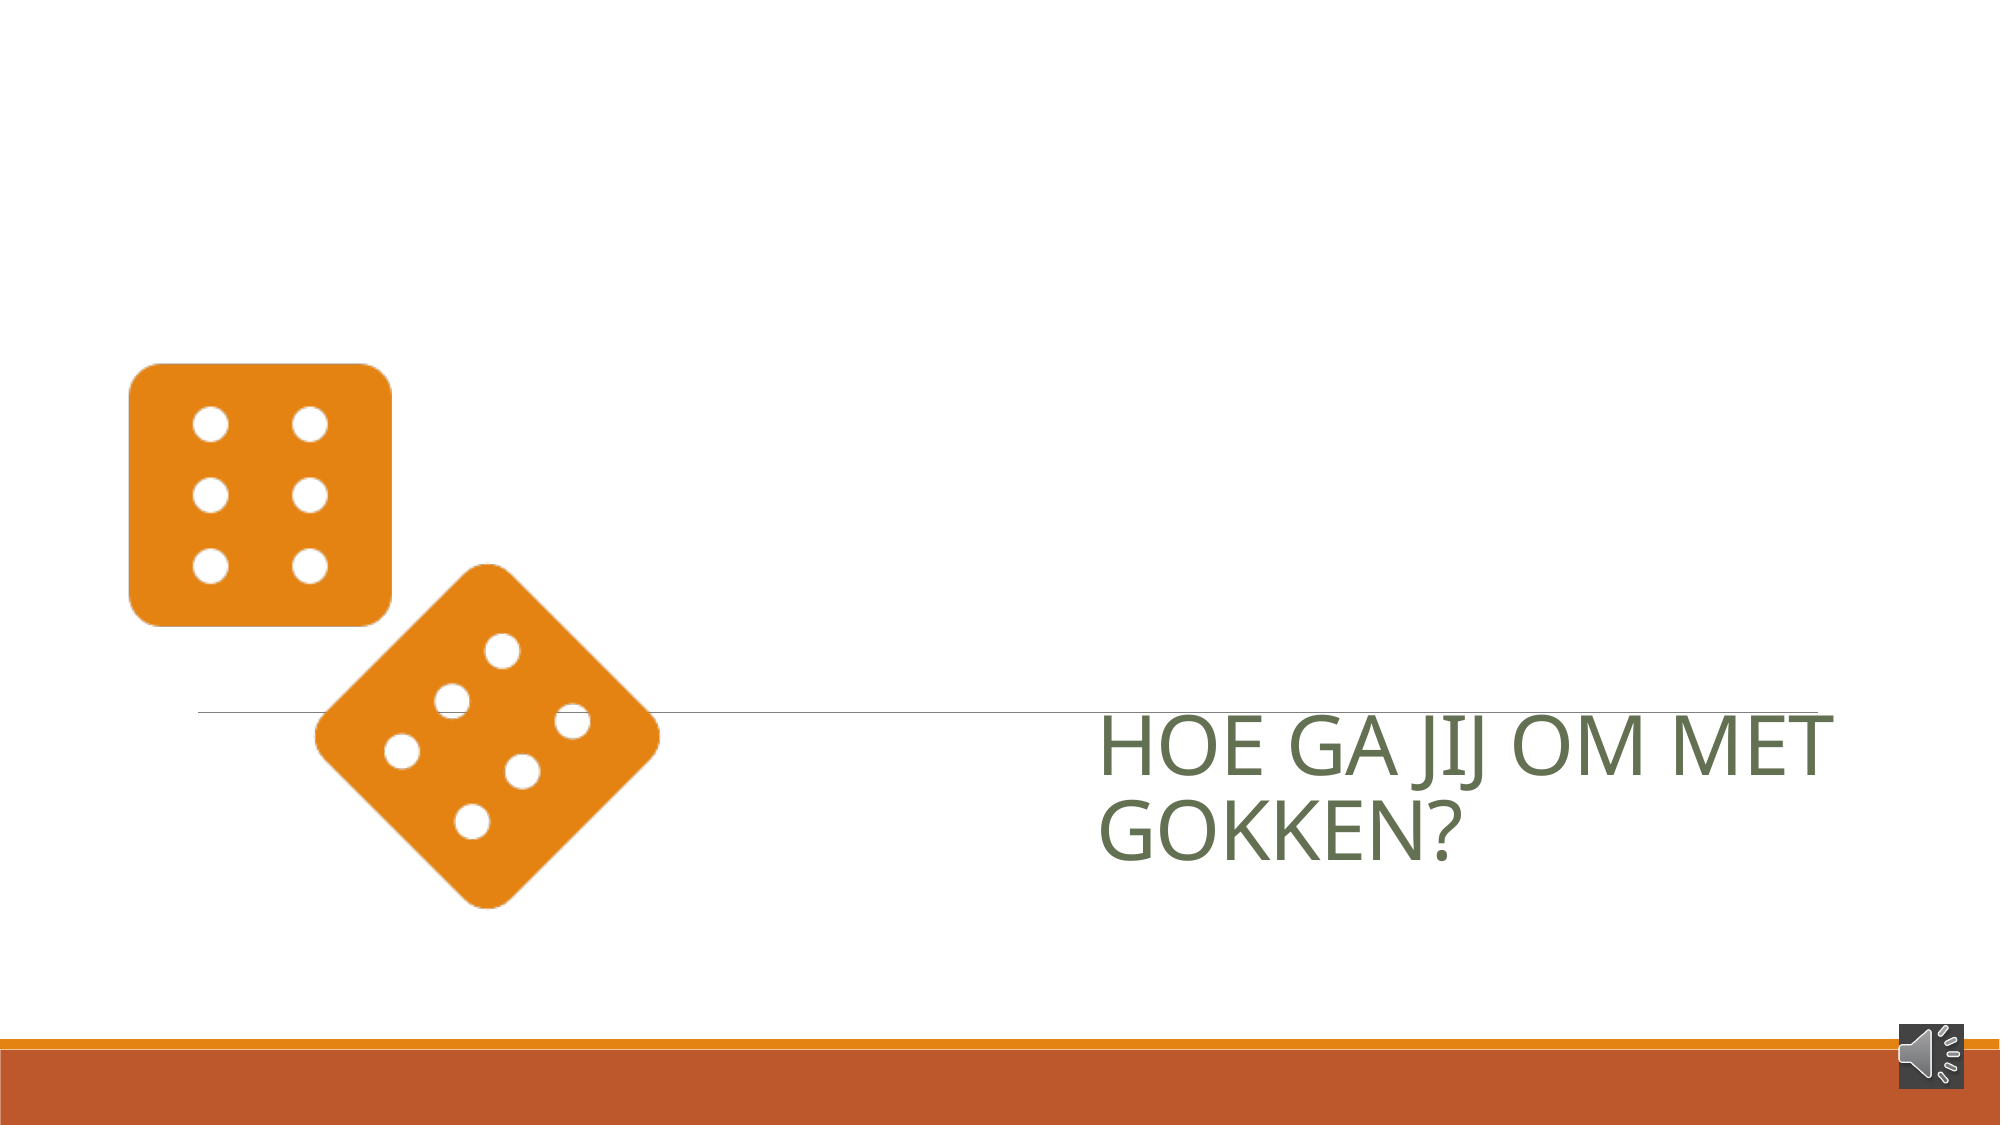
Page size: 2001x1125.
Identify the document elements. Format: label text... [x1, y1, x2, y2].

picture [55, 297, 736, 978]
title HOE GA JIJ OM MET GOKKEN? [1081, 700, 1870, 913]
picture [1897, 1022, 1966, 1091]
